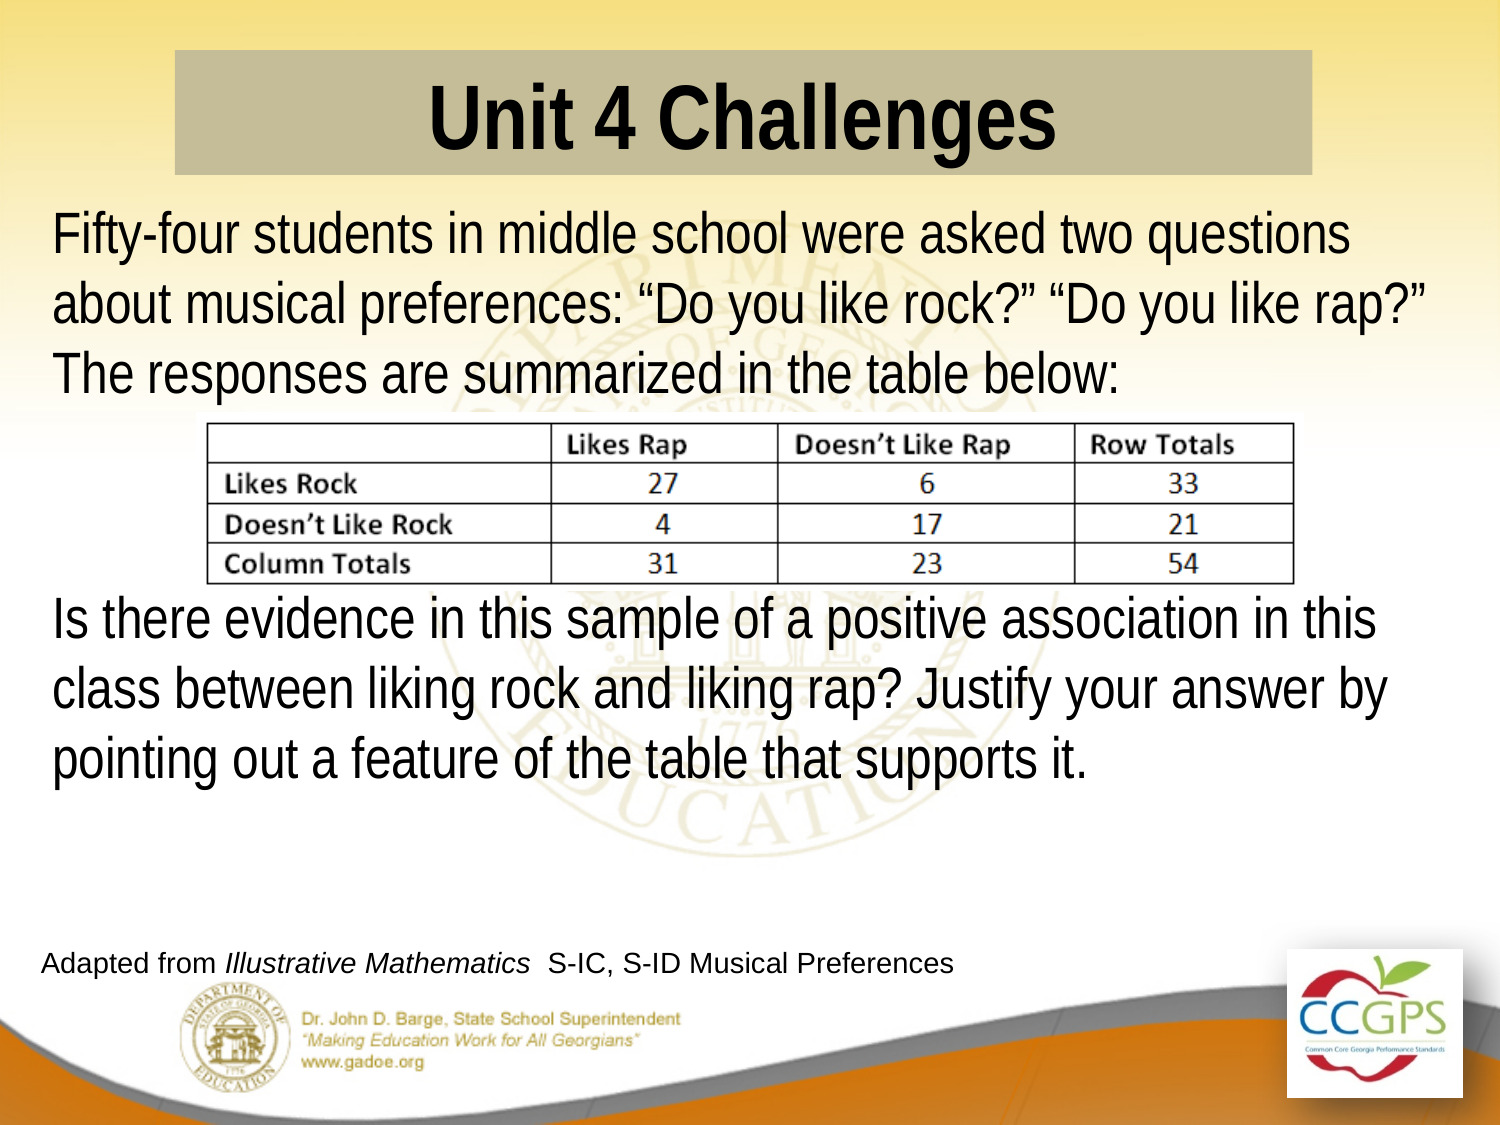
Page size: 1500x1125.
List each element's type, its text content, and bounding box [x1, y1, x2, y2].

list Fifty-four students in middle school were asked two questions about musical preferences: “Do you like rock?” “Do you like rap?” The responses are summarized in the table below: Is there evidence in this sample of a positive association in this class between liking rock and liking rap? Justify your answer by pointing out a feature of the table that supports it. [37, 187, 1463, 951]
picture [0, 0, 1500, 1125]
text_box Adapted from Illustrative Mathematics S-IC, S-ID Musical Preferences [25, 937, 970, 988]
title Unit 4 Challenges [174, 49, 1313, 176]
